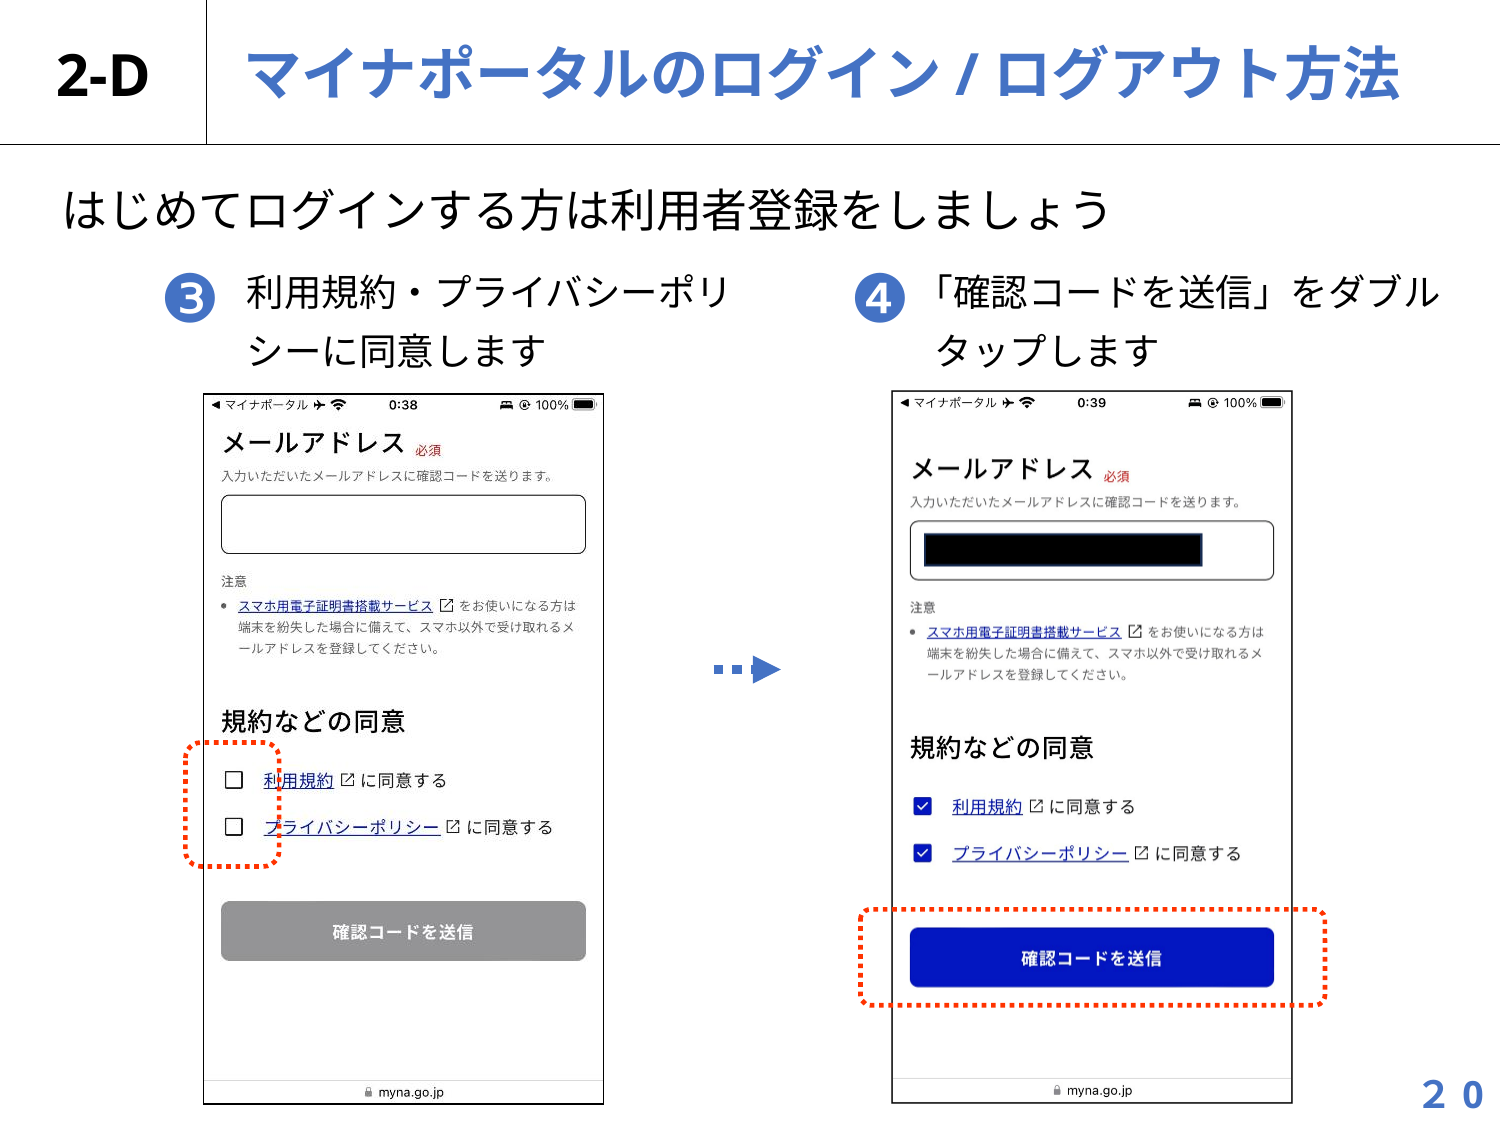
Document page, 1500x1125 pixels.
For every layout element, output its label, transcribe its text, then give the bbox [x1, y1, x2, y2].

text_box ｢確認コードを送信」をダブルタップします [919, 248, 1472, 380]
text_box ❸ [145, 274, 223, 343]
text_box [184, 741, 204, 868]
title マイナポータルのログイン/ログアウト方法 [228, 36, 1472, 116]
text_box [859, 908, 890, 1007]
text_box はじめてログインする方は利用者登録をしましょう [46, 180, 1422, 274]
text_box 2-D [0, 0, 207, 147]
text_box 利用規約・プライバシーポリシーに同意します [231, 274, 786, 381]
picture [890, 390, 1293, 1104]
text_box [1293, 908, 1326, 1007]
text_box ❹ [835, 274, 919, 343]
text_box ２0 [1399, 1063, 1500, 1123]
picture [204, 394, 603, 1104]
